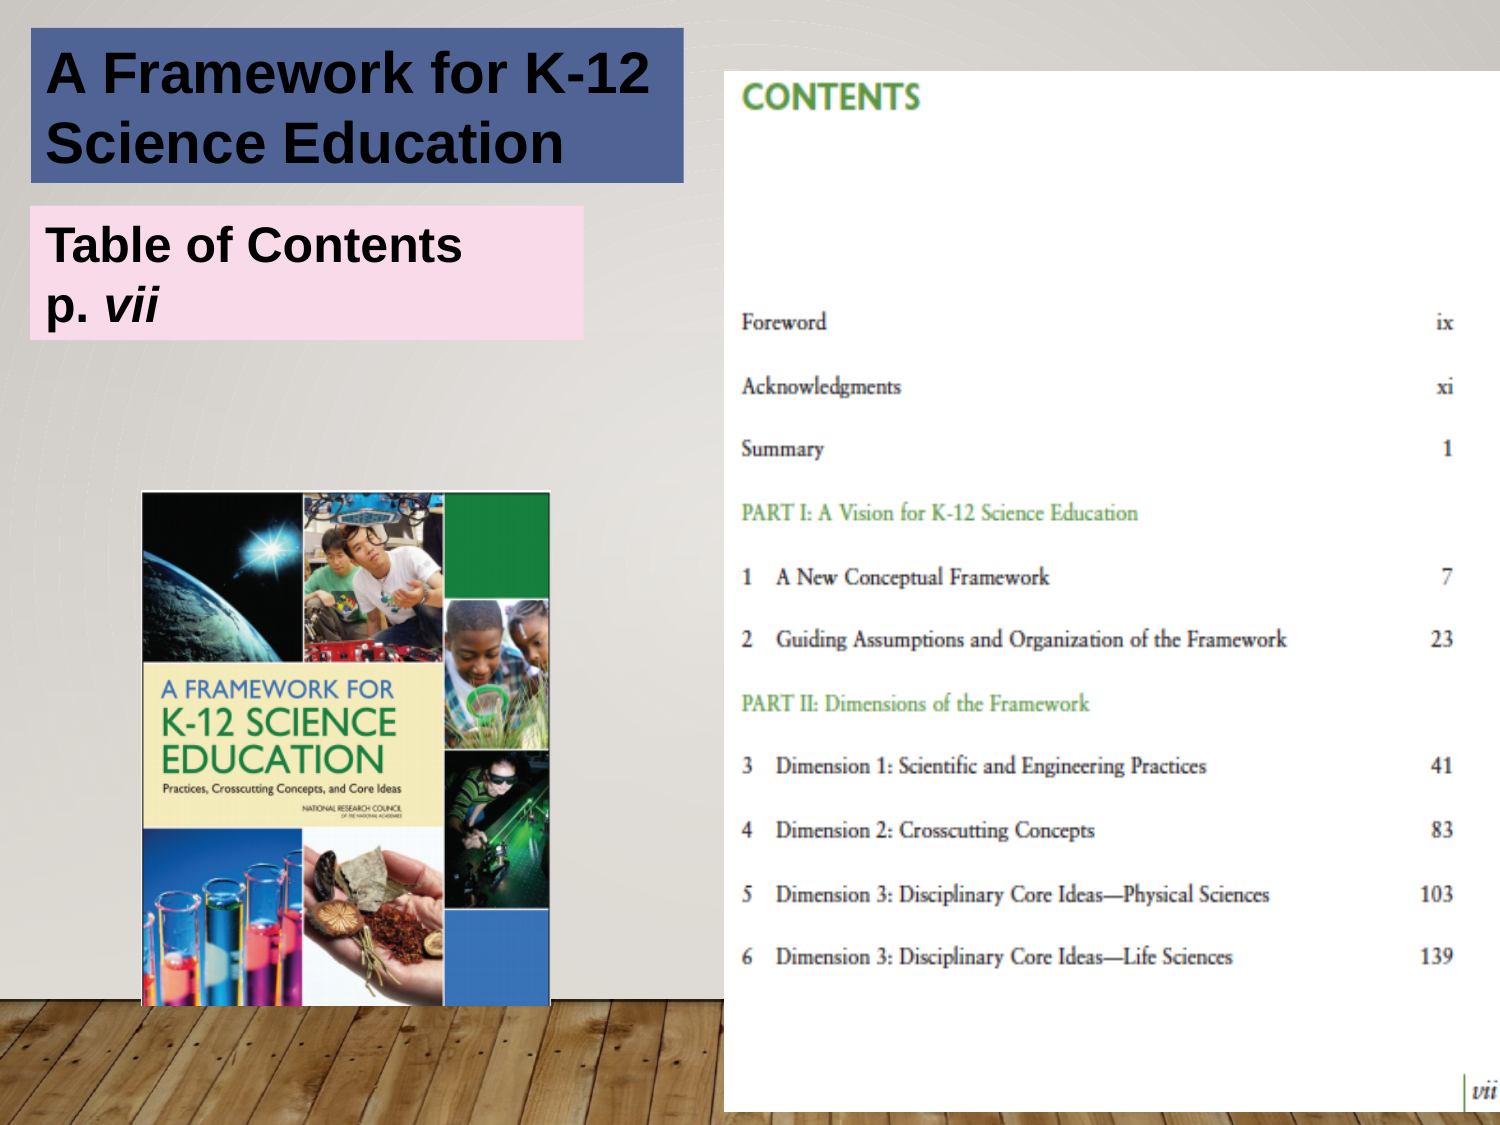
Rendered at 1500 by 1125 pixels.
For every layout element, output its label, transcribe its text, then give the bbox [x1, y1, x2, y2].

text_box A Framework for K-12 Science Education [31, 27, 684, 183]
text_box Table of Contents p. vii [30, 205, 584, 341]
picture [0, 71, 1500, 1125]
